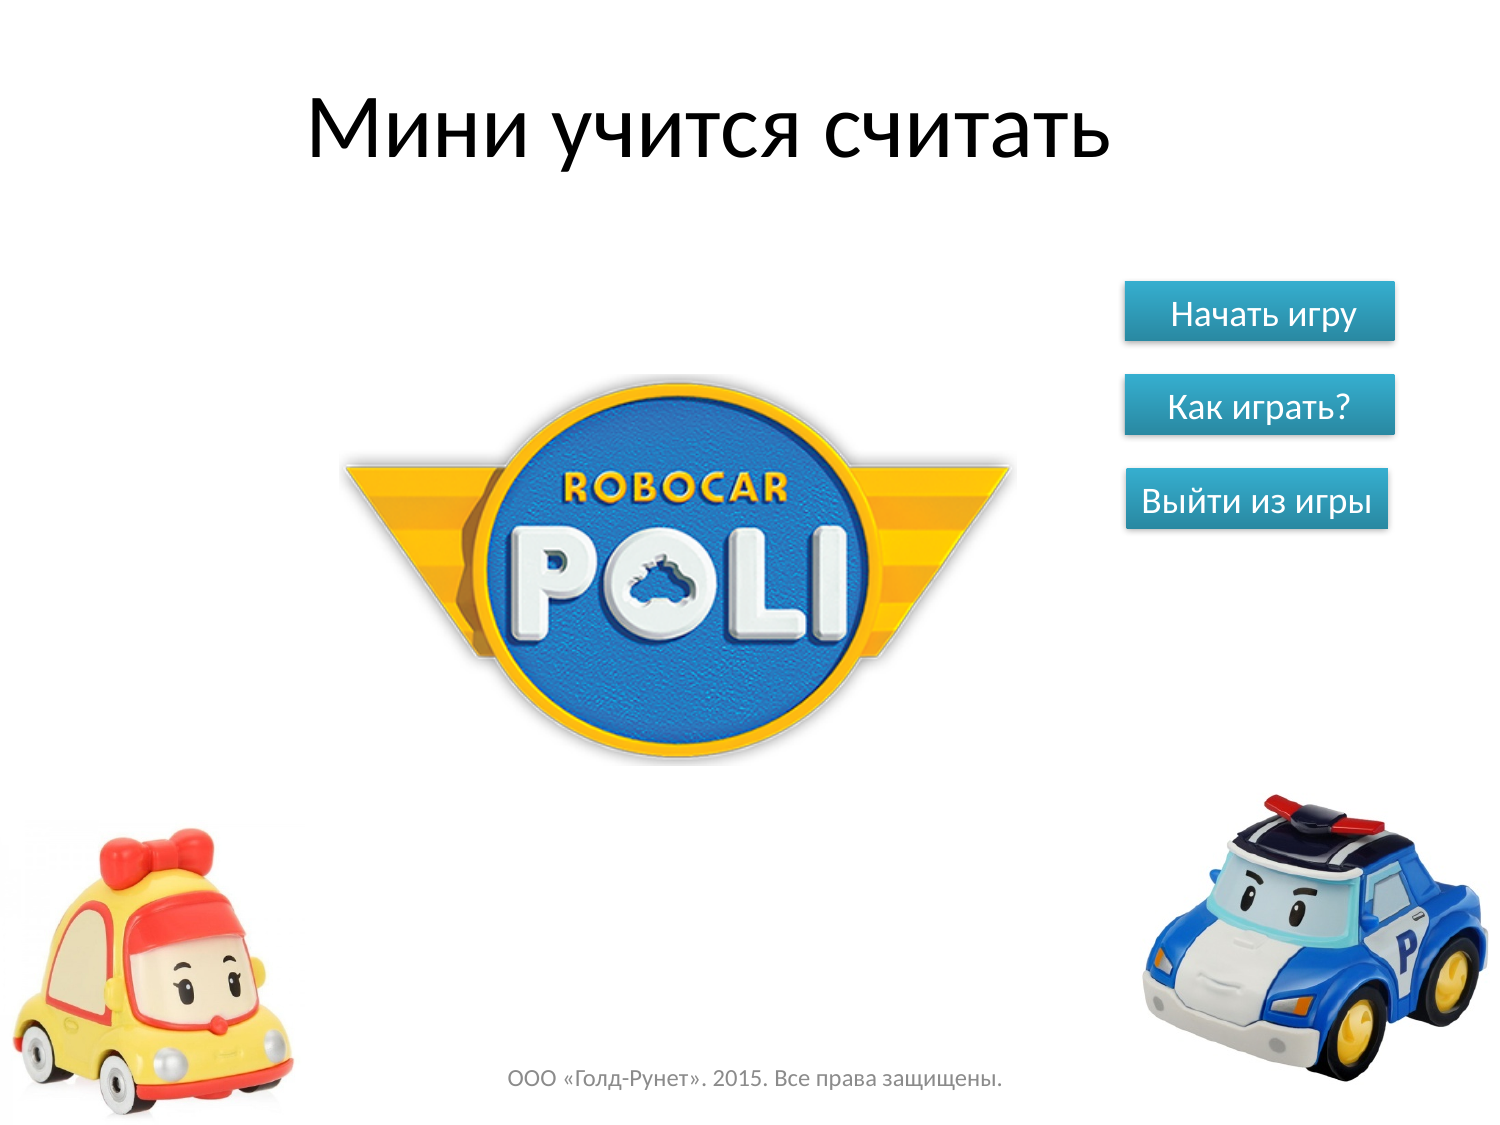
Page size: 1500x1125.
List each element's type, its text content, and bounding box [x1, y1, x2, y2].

text_box Начать игру [1124, 281, 1395, 341]
picture [1124, 749, 1500, 1125]
text_box Как играть? [1124, 374, 1395, 435]
picture [339, 374, 1017, 766]
title Мини учится считать [246, 0, 1172, 242]
subtitle ООО «Голд-Рунет». 2015. Все права защищены. [492, 1054, 1020, 1125]
text_box Выйти из игры [1126, 468, 1388, 529]
picture [0, 820, 305, 1125]
